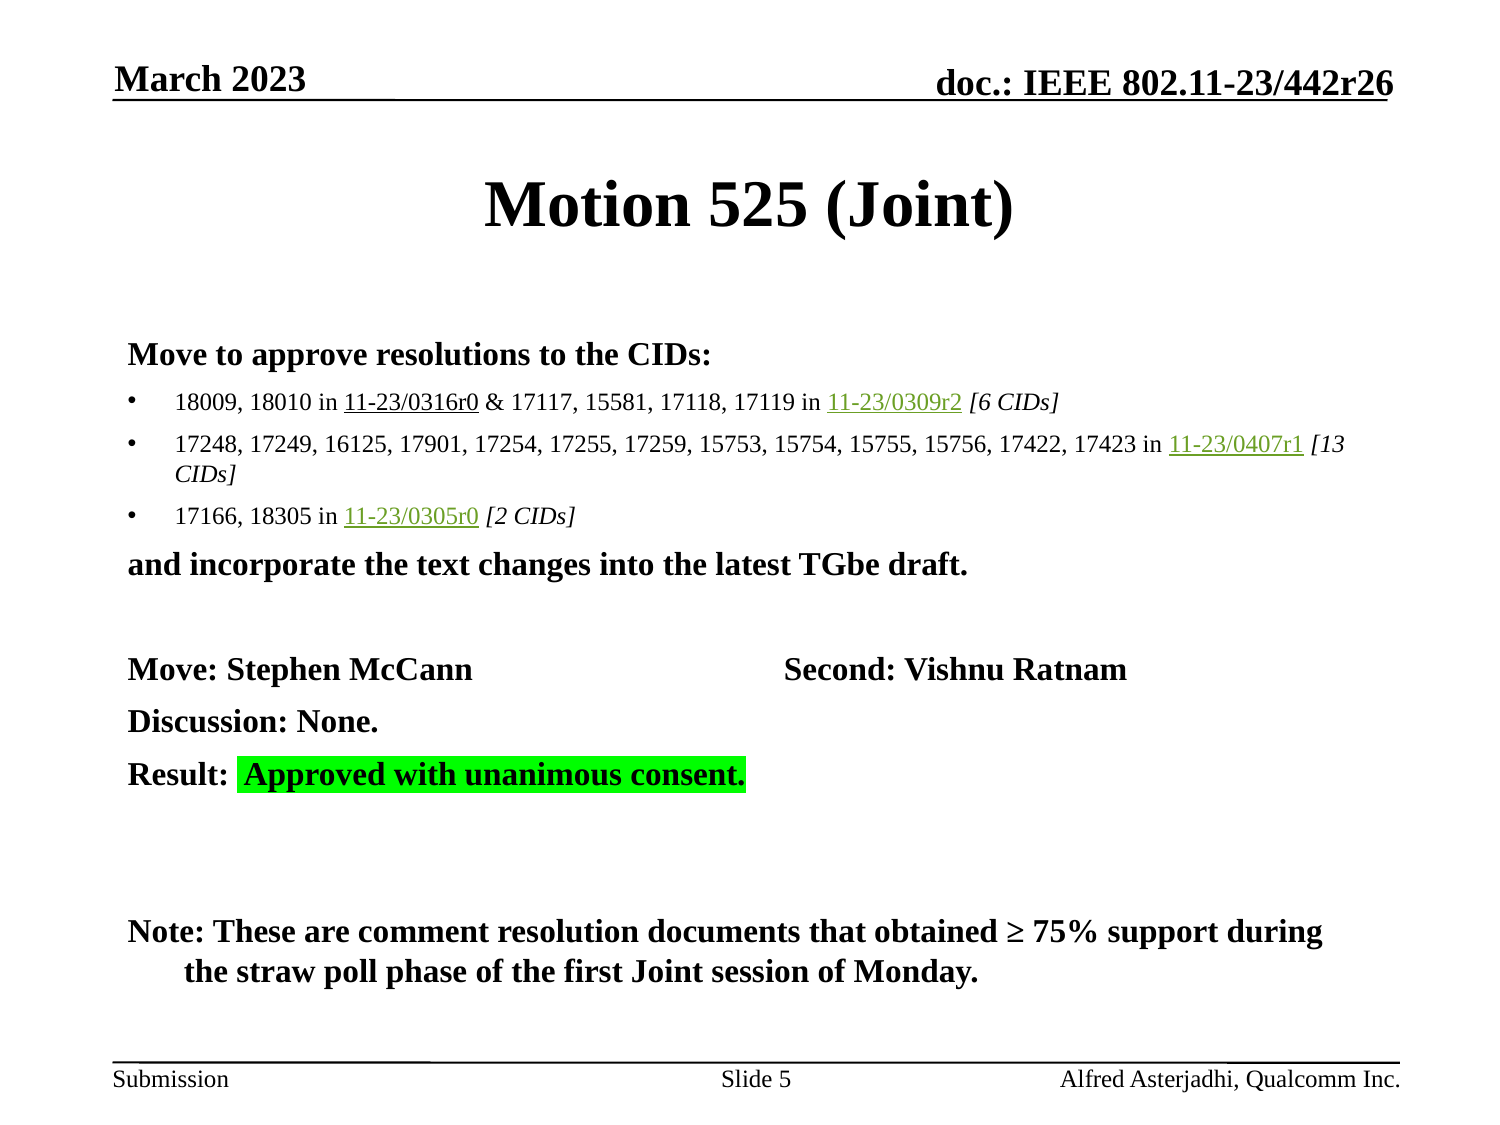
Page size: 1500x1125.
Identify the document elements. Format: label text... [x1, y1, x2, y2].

slide_number Slide 5 [712, 1061, 800, 1123]
title Motion 525 (Joint) [112, 112, 1388, 288]
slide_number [114, 54, 423, 100]
list Move to approve resolutions to the CIDs: 18009, 18010 in 11-23/0316r0 & 17117, 15581, 17118, 17119 in 11-23/0309r2 [6 CIDs] 17248, 17249, 16125, 17901, 17254, 17255, 17259, 15753, 15754, 15755, 15756, 17422, 17423 in 11-23/0407r1 [13 CIDs] 17166, 18305 in 11-23/0305r0 [2 CIDs] and incorporate the text changes into the latest TGbe draft. Move: Stephen McCann Second: Vishnu Ratnam Discussion: None. Result: Approved with unanimous consent. Note: These are comment resolution documents that obtained ≥ 75% support during the straw poll phase of the first Joint session of Monday. [112, 324, 1388, 1000]
footer Alfred Asterjadhi, Qualcomm Inc. [878, 1061, 1402, 1093]
